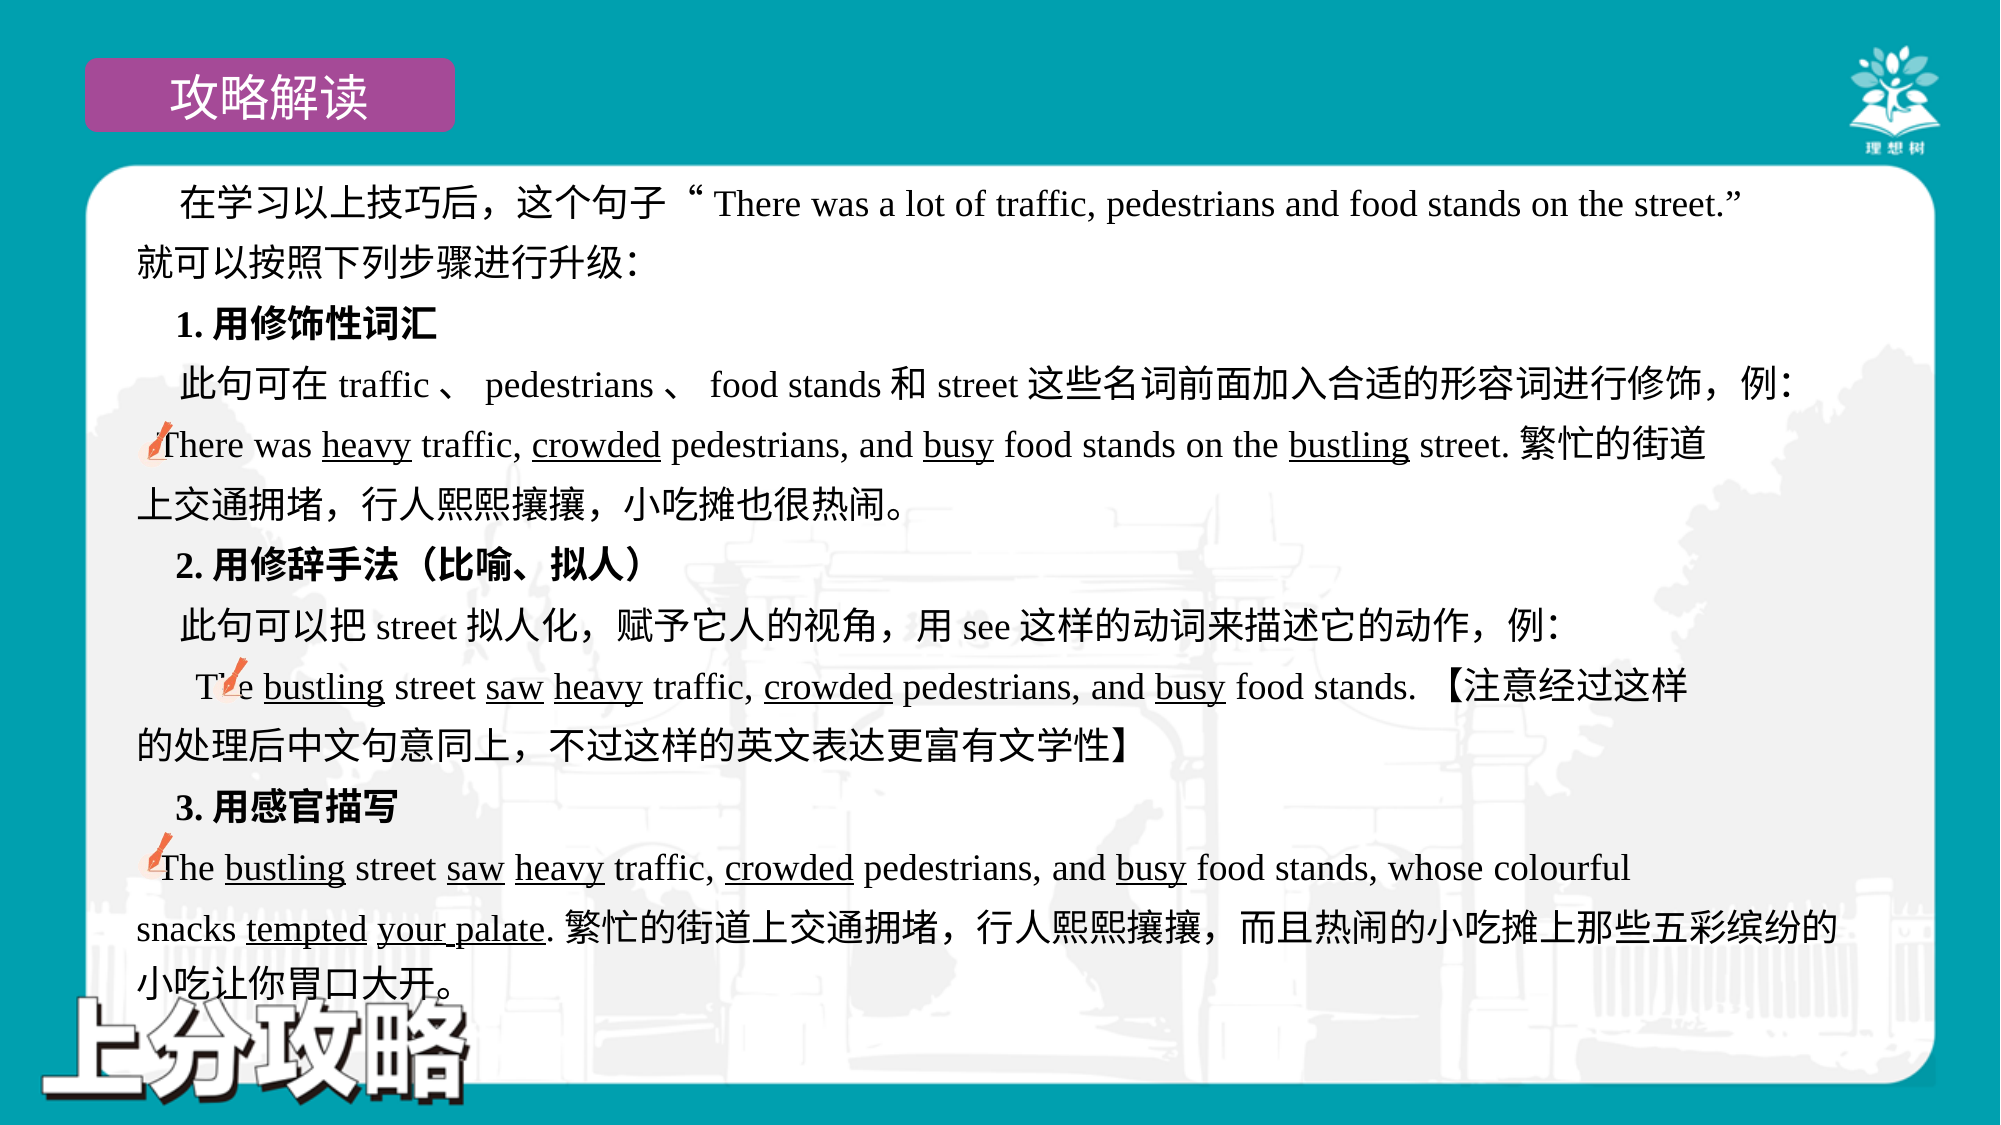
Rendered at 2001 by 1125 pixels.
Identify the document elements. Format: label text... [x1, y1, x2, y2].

text_box 在学习以上技巧后，这个句子“There was a lot of traffic, pedestrians and food stands on the street.” 就可以按照下列步骤进行升级： 1.用修饰性词汇 此句可在traffic、pedestrians、food stands和street这些名词前面加入合适的形容词进行修饰，例： There was heavy traffic, crowded pedestrians, and busy food stands on the bustling street.繁忙的街道 上交通拥堵，行人熙熙攘攘，小吃摊也很热闹。 2.用修辞手法（比喻、拟人） 此句可以把street拟人化，赋予它人的视角，用see这样的动词来描述它的动作，例： The bustling street saw heavy traffic, crowded pedestrians, and busy food stands.【注意经过这样 的处理后中文句意同上，不过这样的英文表达更富有文学性】 3.用感官描写 The bustling street saw heavy traffic, crowded pedestrians, and busy food stands, whose colourful snacks tempted your palate.繁忙的街道上交通拥堵，行人熙熙攘攘，而且热闹的小吃摊上那些五彩缤纷的 小吃让你胃口大开。 [136, 163, 1865, 1001]
picture [0, 0, 2000, 1125]
